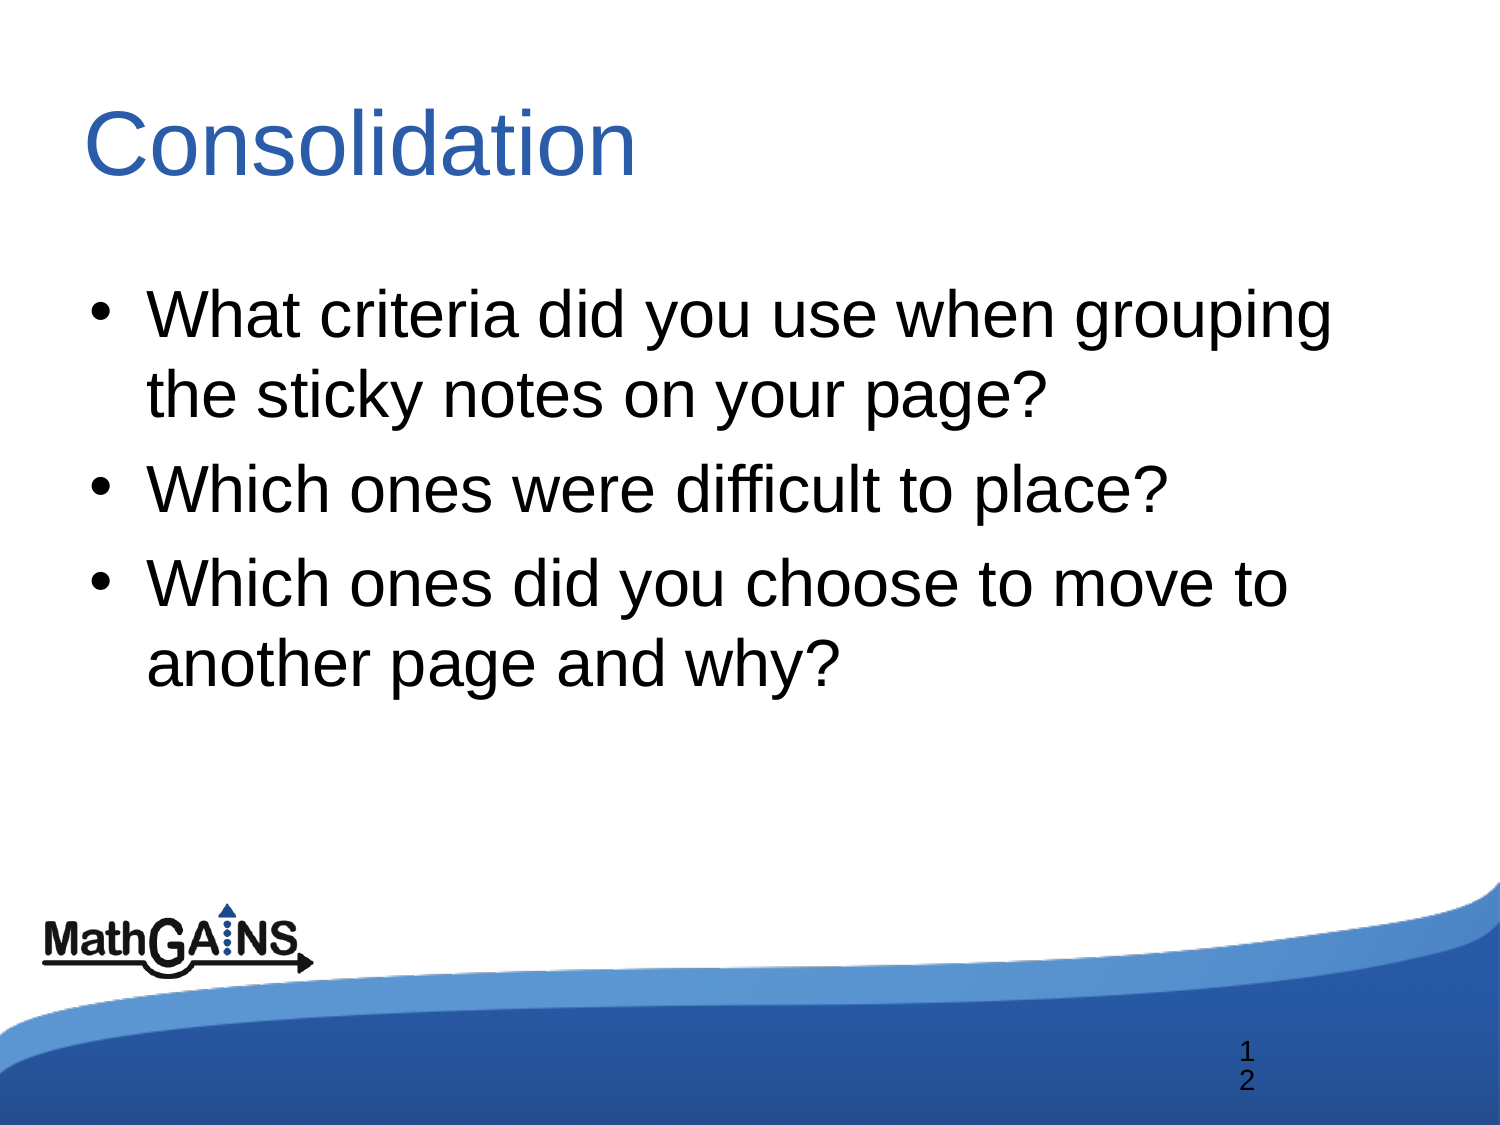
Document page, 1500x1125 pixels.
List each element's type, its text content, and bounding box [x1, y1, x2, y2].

list What criteria did you use when grouping the sticky notes on your page? Which ones were difficult to place? Which ones did you choose to move to another page and why? [74, 261, 1426, 813]
picture [0, 878, 1500, 1125]
title Consolidation [74, 14, 1426, 261]
slide_number 12 [1223, 1023, 1277, 1075]
